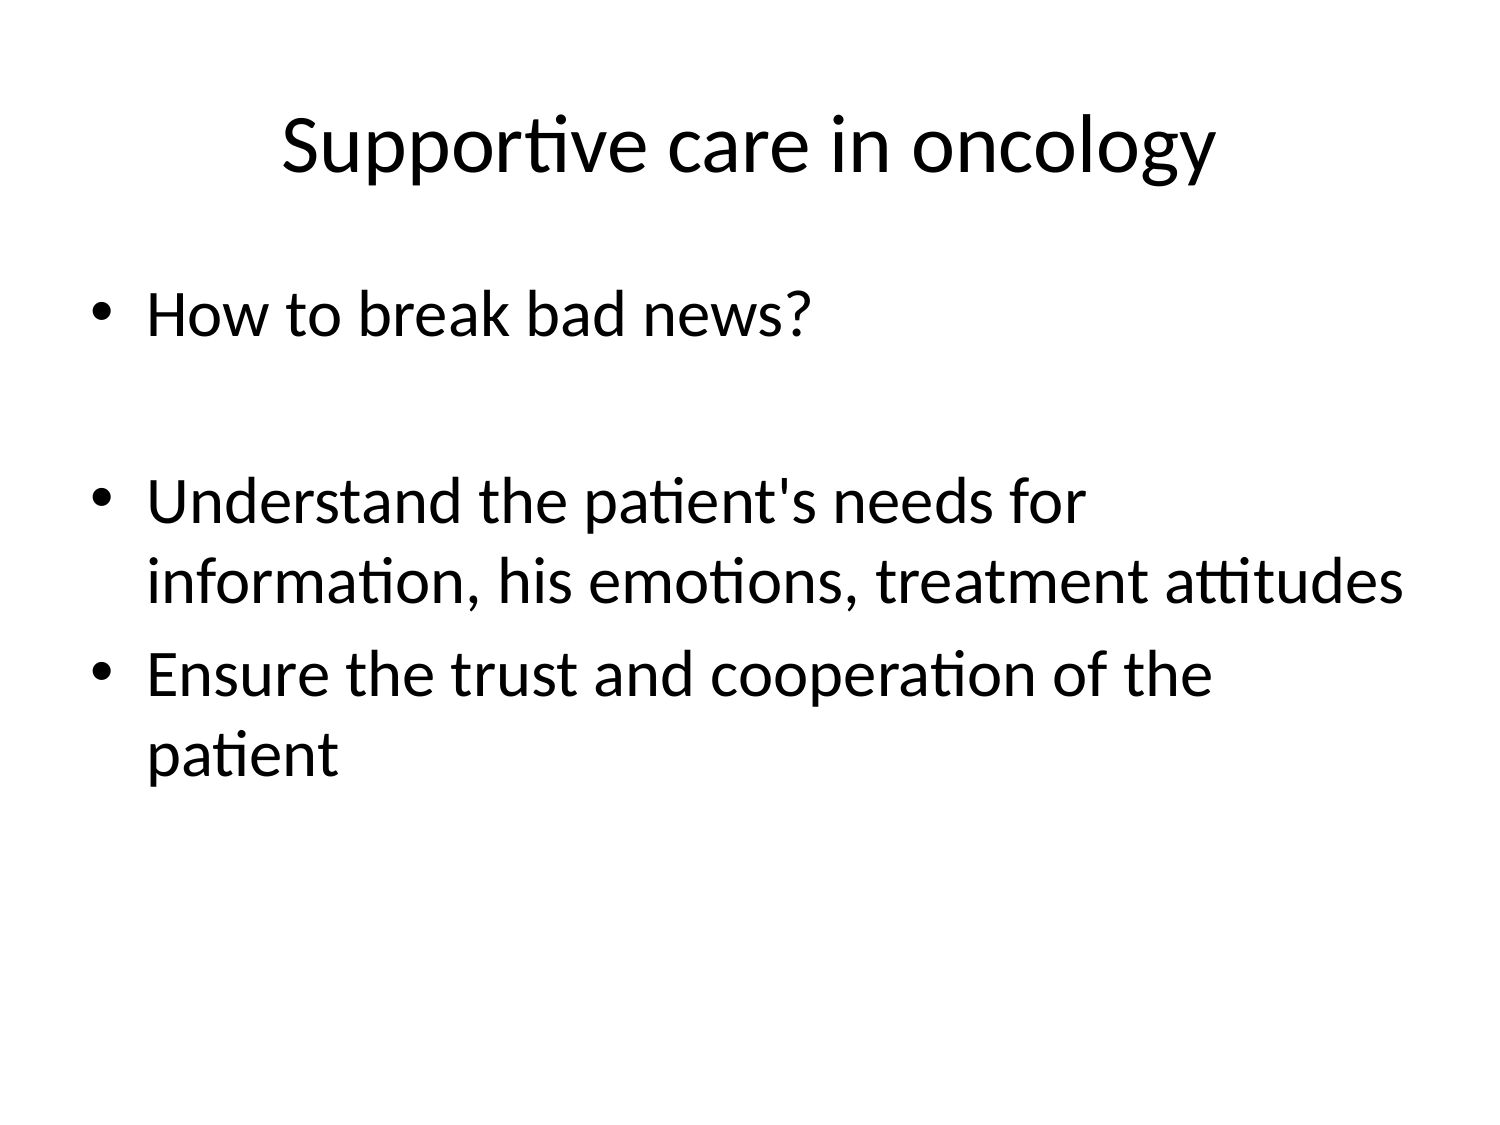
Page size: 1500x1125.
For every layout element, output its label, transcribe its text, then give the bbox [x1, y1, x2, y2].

list How to break bad news? Understand the patient's needs for information, his emotions, treatment attitudes Ensure the trust and cooperation of the patient [75, 262, 1425, 1005]
title Supportive care in oncology [75, 45, 1425, 233]
